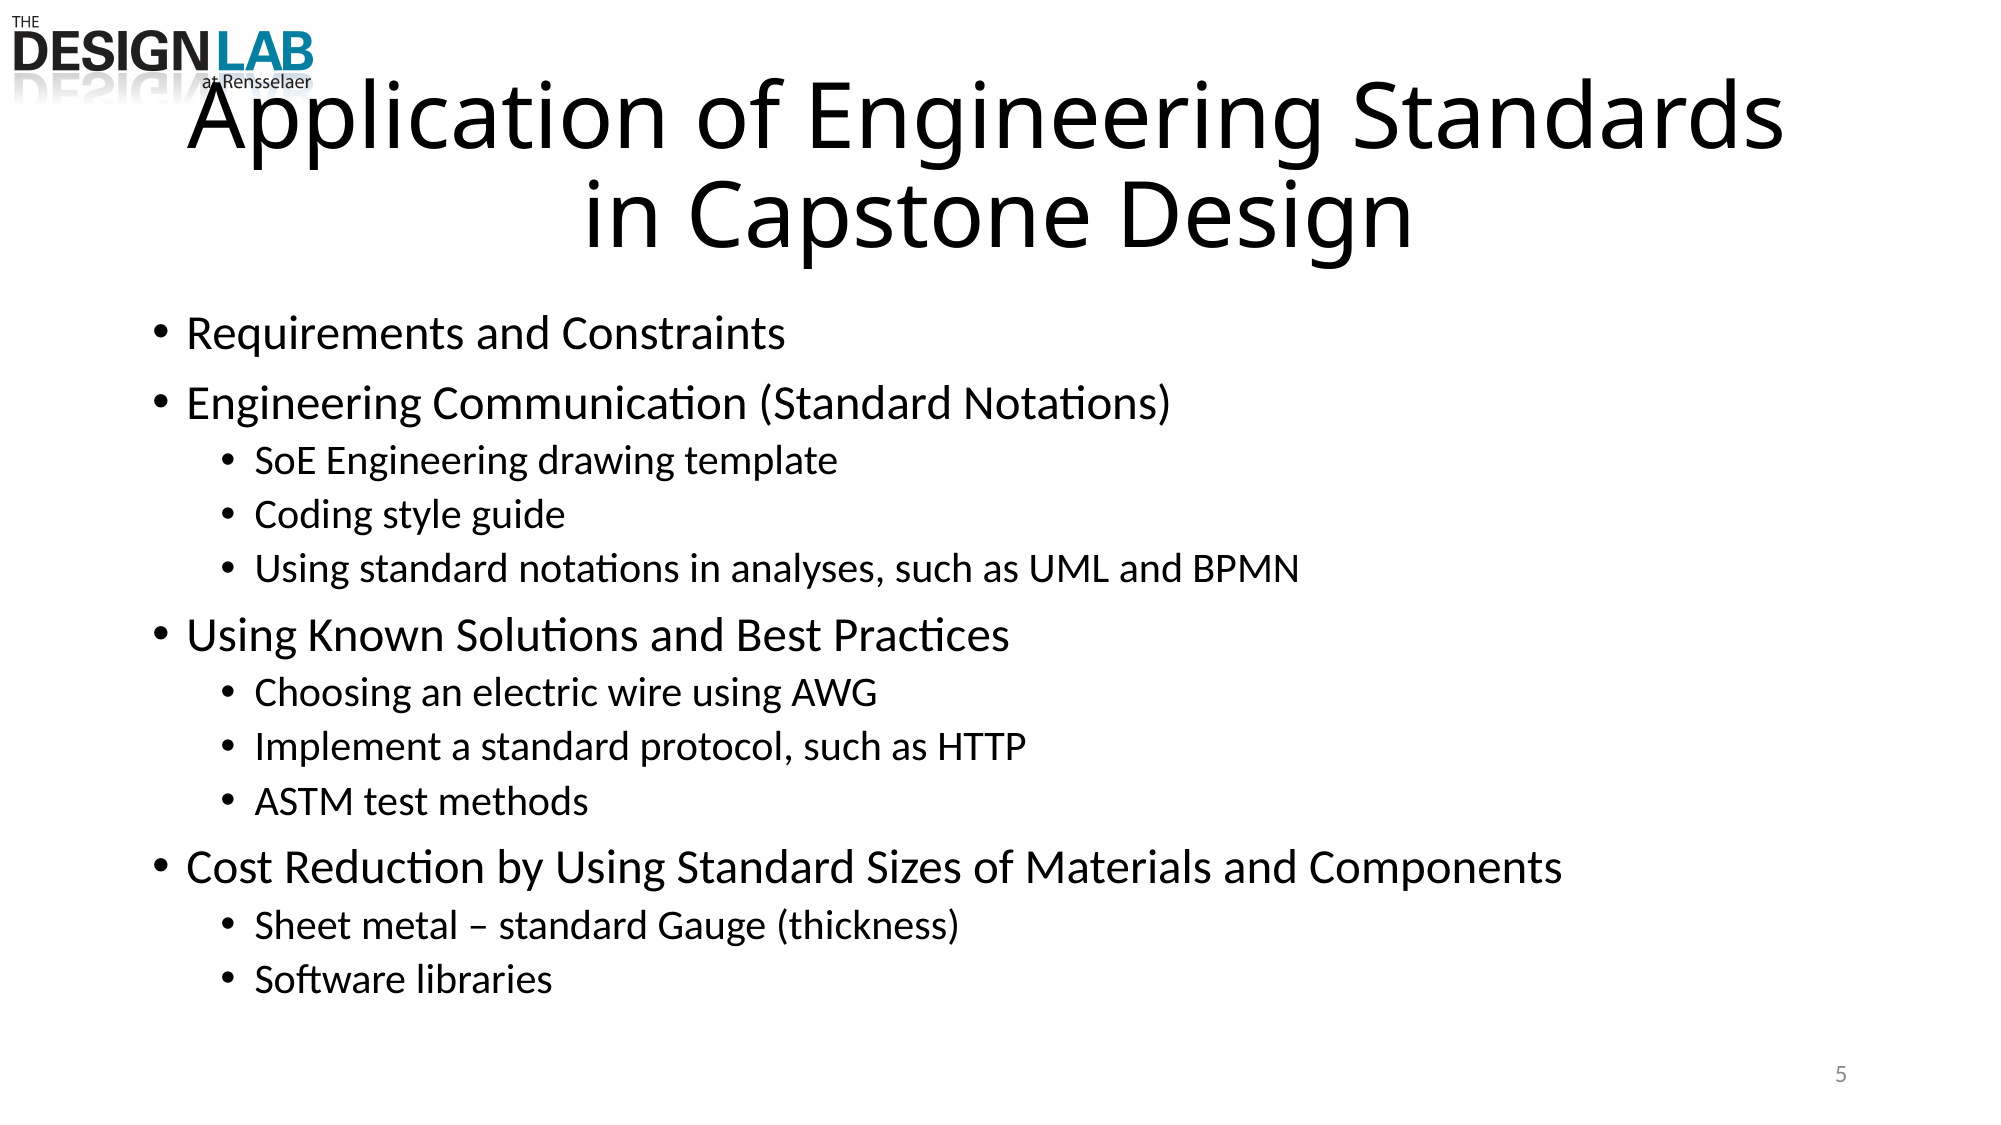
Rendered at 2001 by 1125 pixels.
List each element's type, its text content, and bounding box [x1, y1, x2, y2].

picture [259, 42, 268, 55]
picture [291, 54, 304, 59]
title Application of Engineering Standards in Capstone Design [137, 59, 1863, 278]
picture [291, 38, 303, 47]
list Requirements and Constraints Engineering Communication (Standard Notations) SoE Engineering drawing template Coding style guide Using standard notations in analyses, such as UML and BPMN Using Known Solutions and Best Practices Choosing an electric wire using AWG Implement a standard protocol, such as HTTP ASTM test methods Cost Reduction by Using Standard Sizes of Materials and Components Sheet metal – standard Gauge (thickness) Software libraries [137, 299, 1863, 1014]
picture [12, 16, 313, 113]
slide_number 5 [1412, 1042, 1863, 1103]
